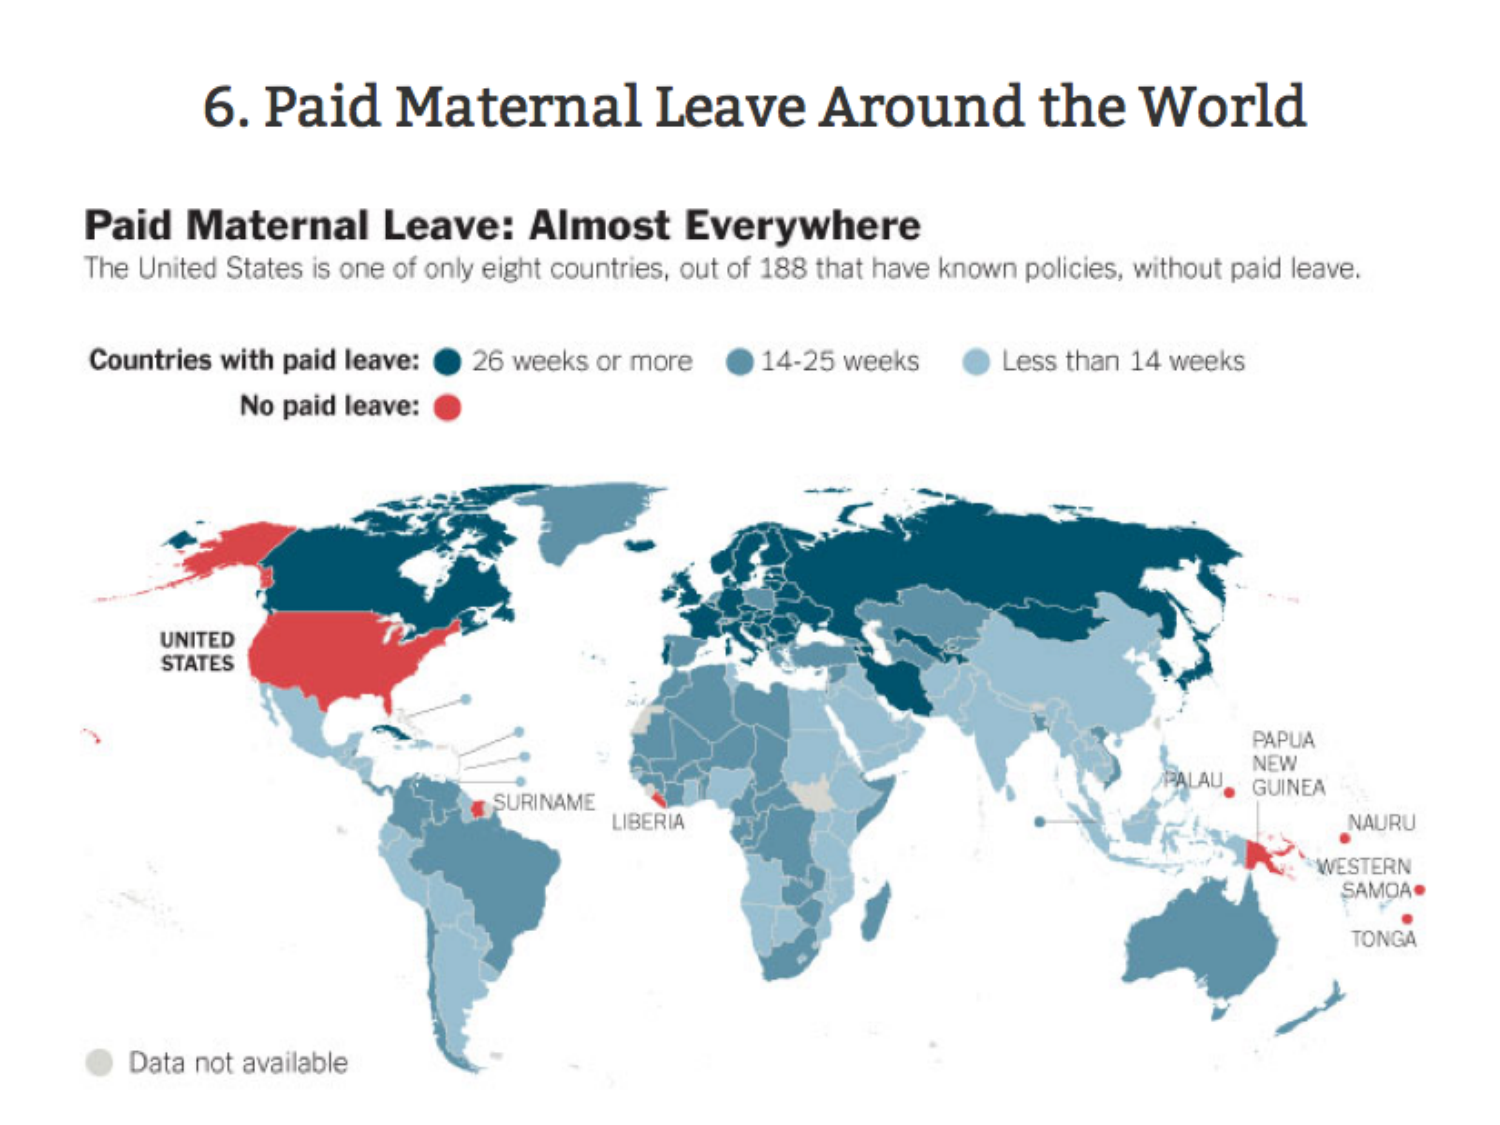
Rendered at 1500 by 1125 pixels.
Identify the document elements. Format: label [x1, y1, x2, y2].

list [0, 67, 1500, 1125]
